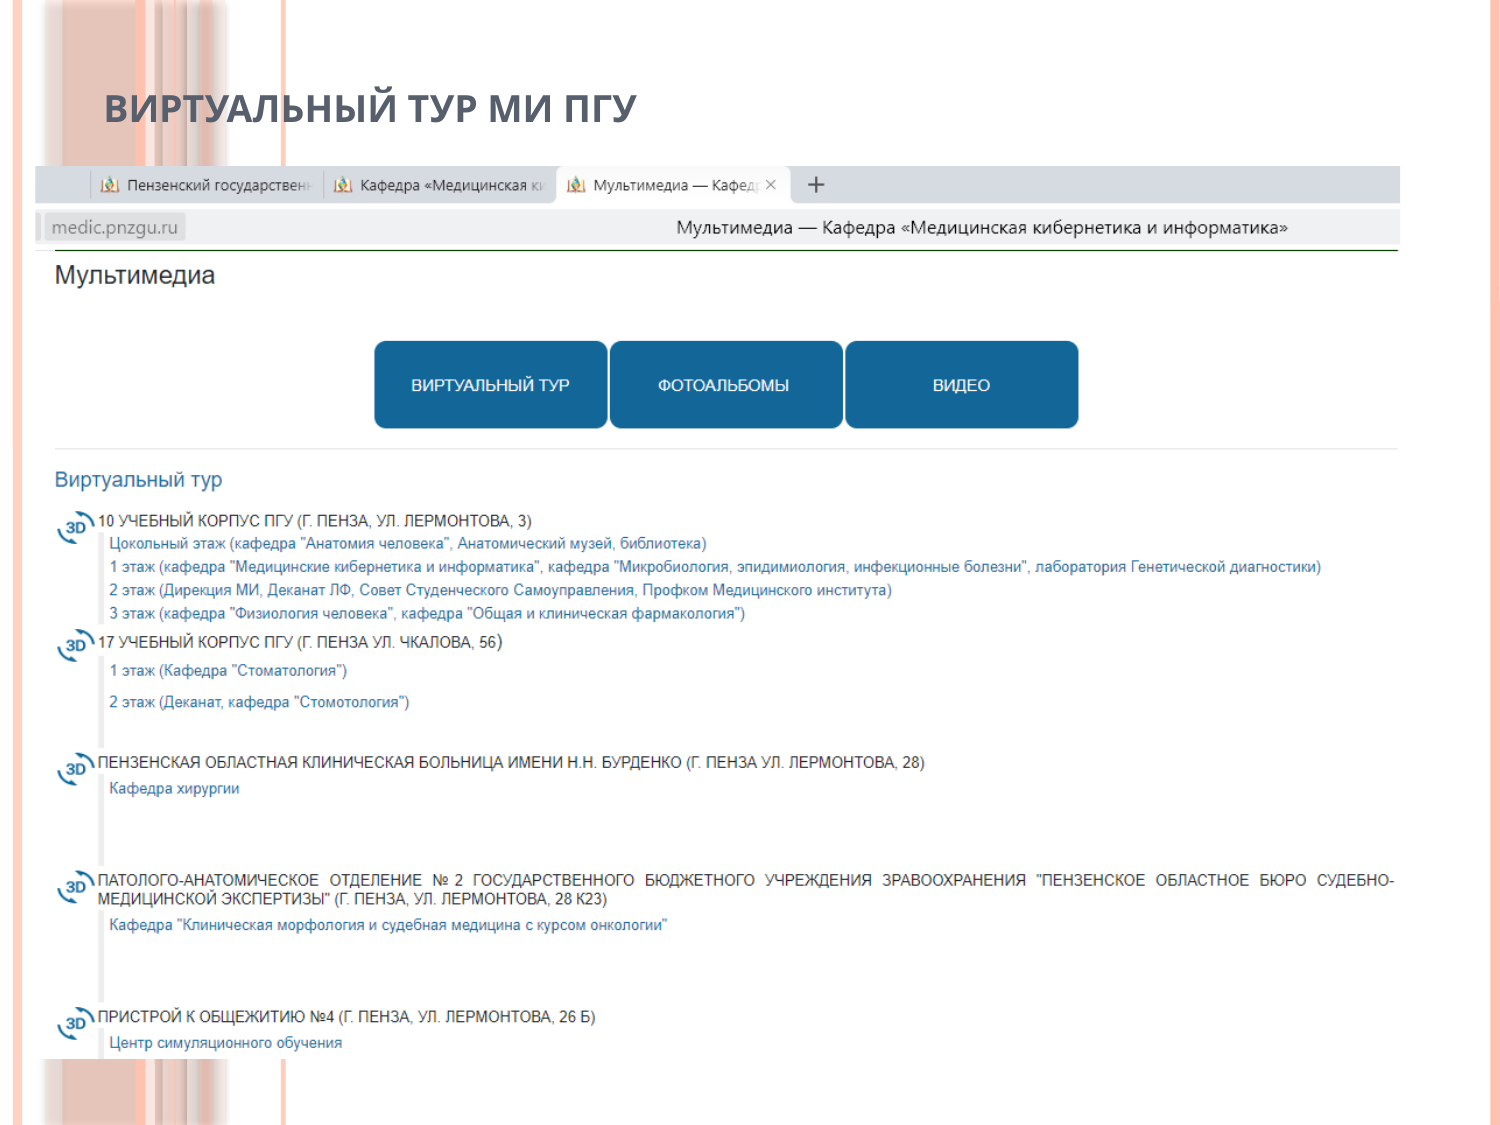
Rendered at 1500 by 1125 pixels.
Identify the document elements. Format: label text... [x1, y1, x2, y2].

picture [34, 166, 1401, 1060]
title Виртуальный тур МИ ПГУ [88, 54, 1364, 138]
